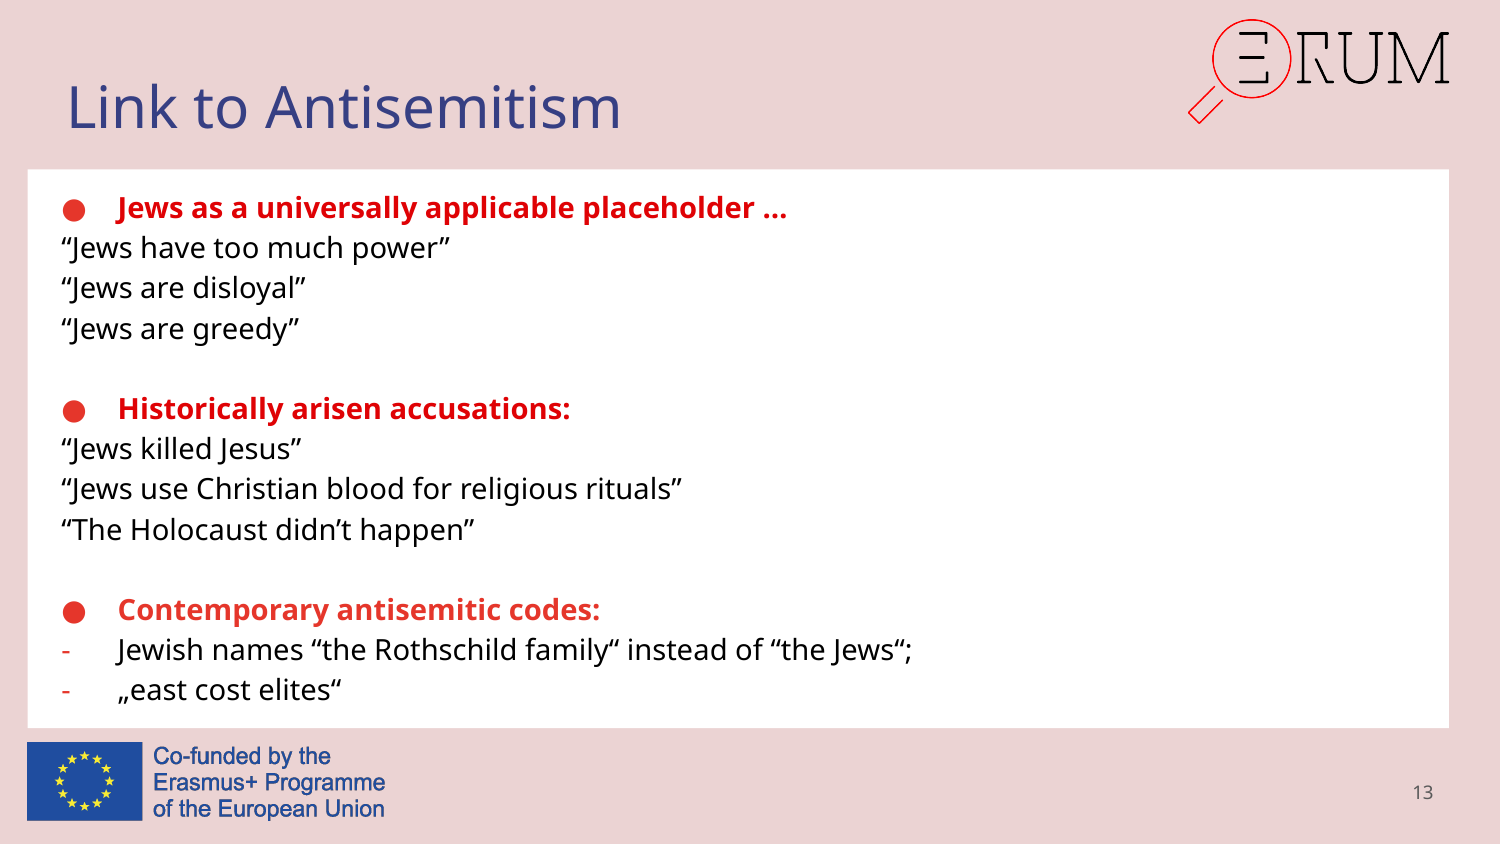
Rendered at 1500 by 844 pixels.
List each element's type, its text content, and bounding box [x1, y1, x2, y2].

picture [27, 742, 385, 821]
slide_number 13 [1358, 761, 1449, 826]
title Link to Antisemitism [51, 55, 1168, 150]
picture [1136, 0, 1500, 137]
list Jews as a universally applicable placeholder … “Jews have too much power” “Jews are disloyal” “Jews are greedy” Historically arisen accusations: “Jews killed Jesus” “Jews use Christian blood for religious rituals” “The Holocaust didn’t happen” Contemporary antisemitic codes: Jewish names “the Rothschild family“ instead of “the Jews“; „east cost elites“ [27, 169, 1449, 729]
